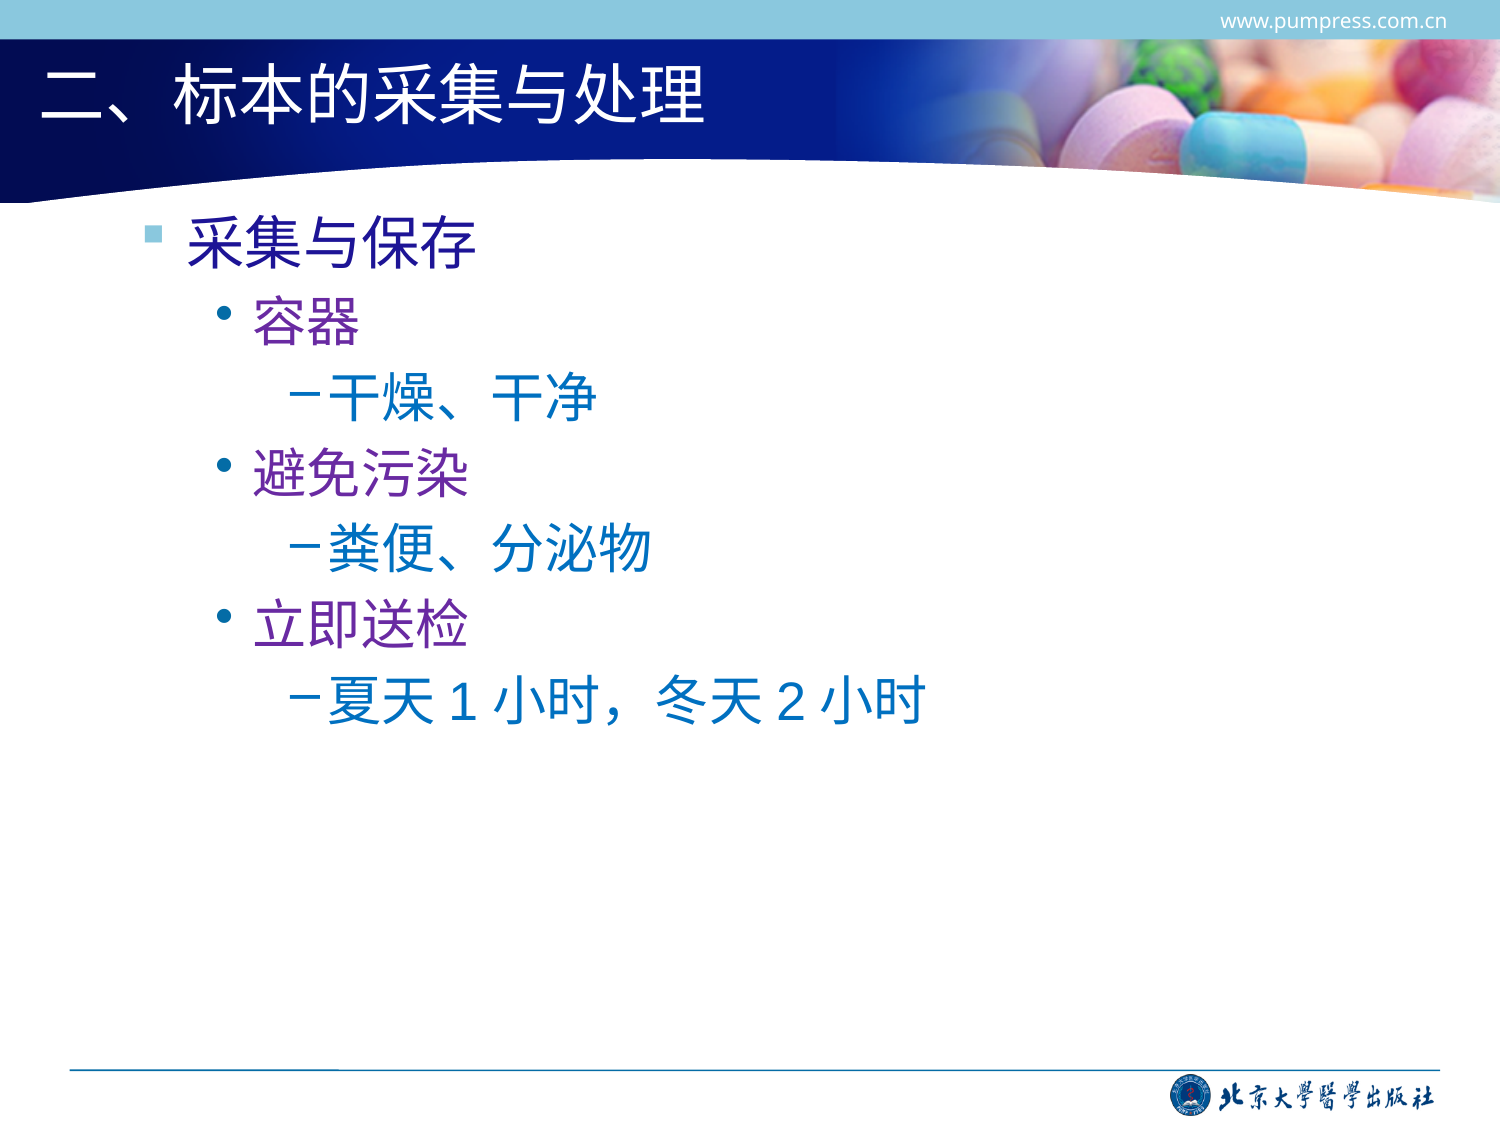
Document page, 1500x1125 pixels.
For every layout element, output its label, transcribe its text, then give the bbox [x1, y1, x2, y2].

picture [1170, 1074, 1436, 1118]
picture [0, 40, 1500, 203]
slide_number www.pumpress.com.cn [1024, 0, 1463, 38]
title 二、标本的采集与处理 [23, 46, 1349, 140]
list 采集与保存 容器 干燥、干净 避免污染 粪便、分泌物 立即送检 夏天1小时，冬天2小时 [49, 198, 1463, 1026]
